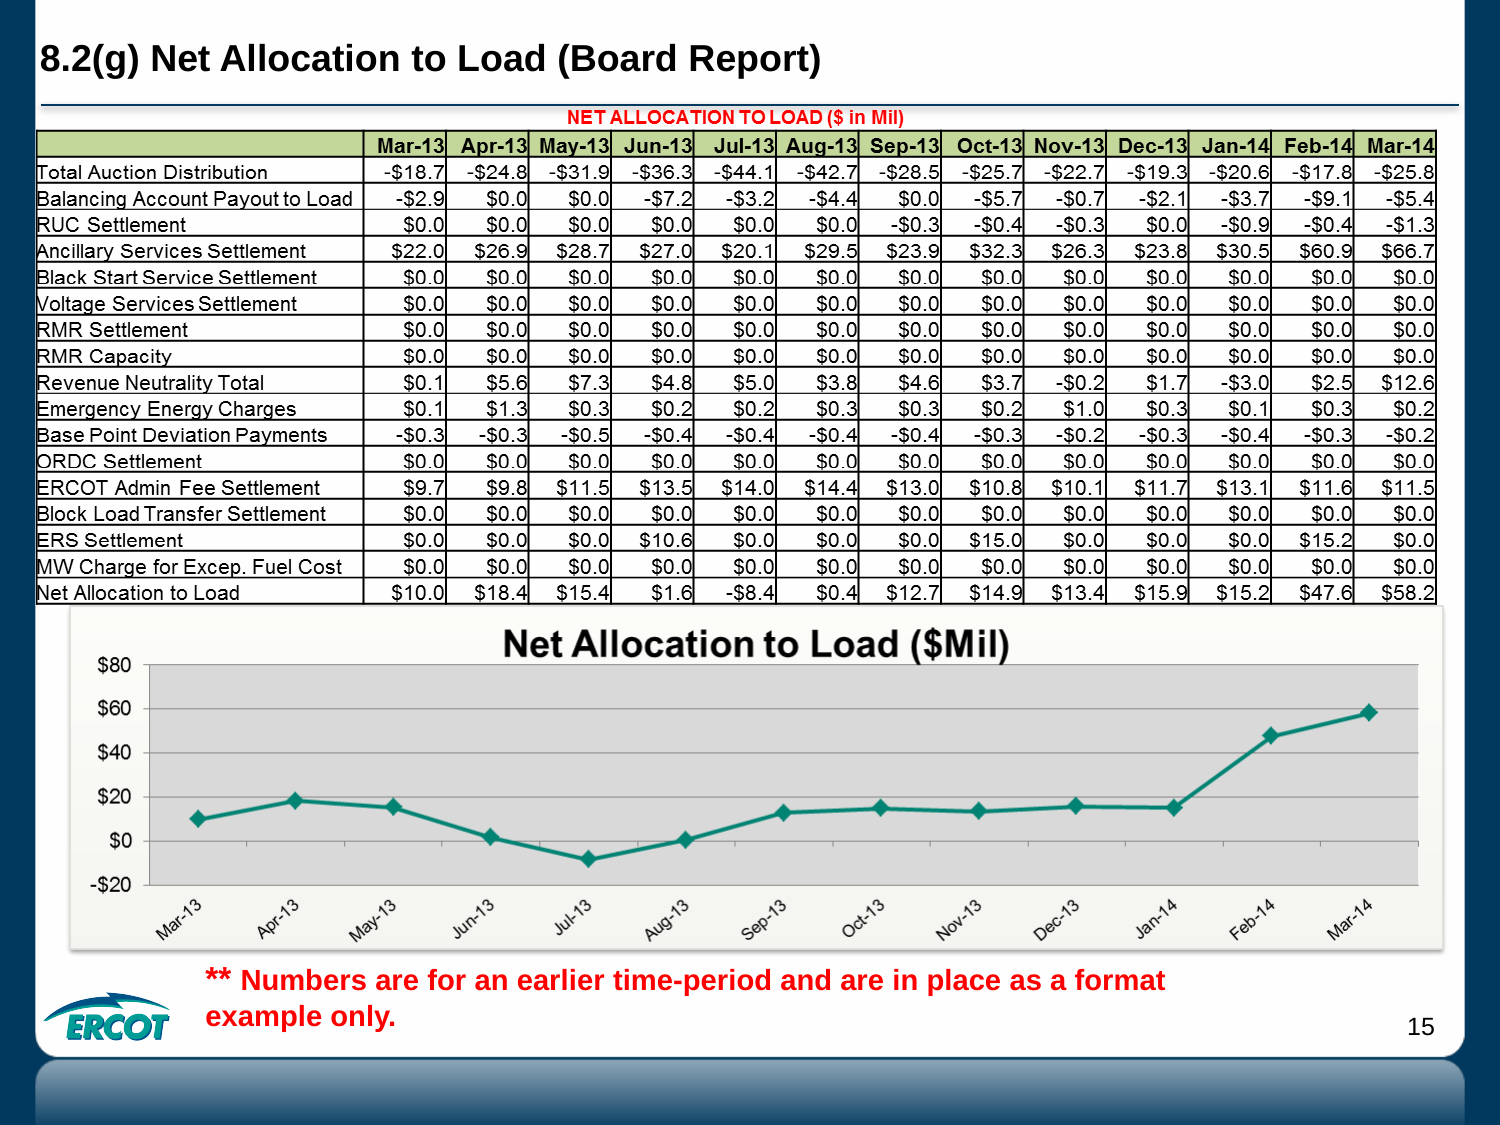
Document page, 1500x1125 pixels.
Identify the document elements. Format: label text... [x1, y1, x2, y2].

title 8.2(g) Net Allocation to Load (Board Report) [24, 0, 1450, 113]
picture [35, 0, 1465, 1125]
text_box ** Numbers are for an earlier time-period and are in place as a format example only. [190, 967, 1282, 1125]
